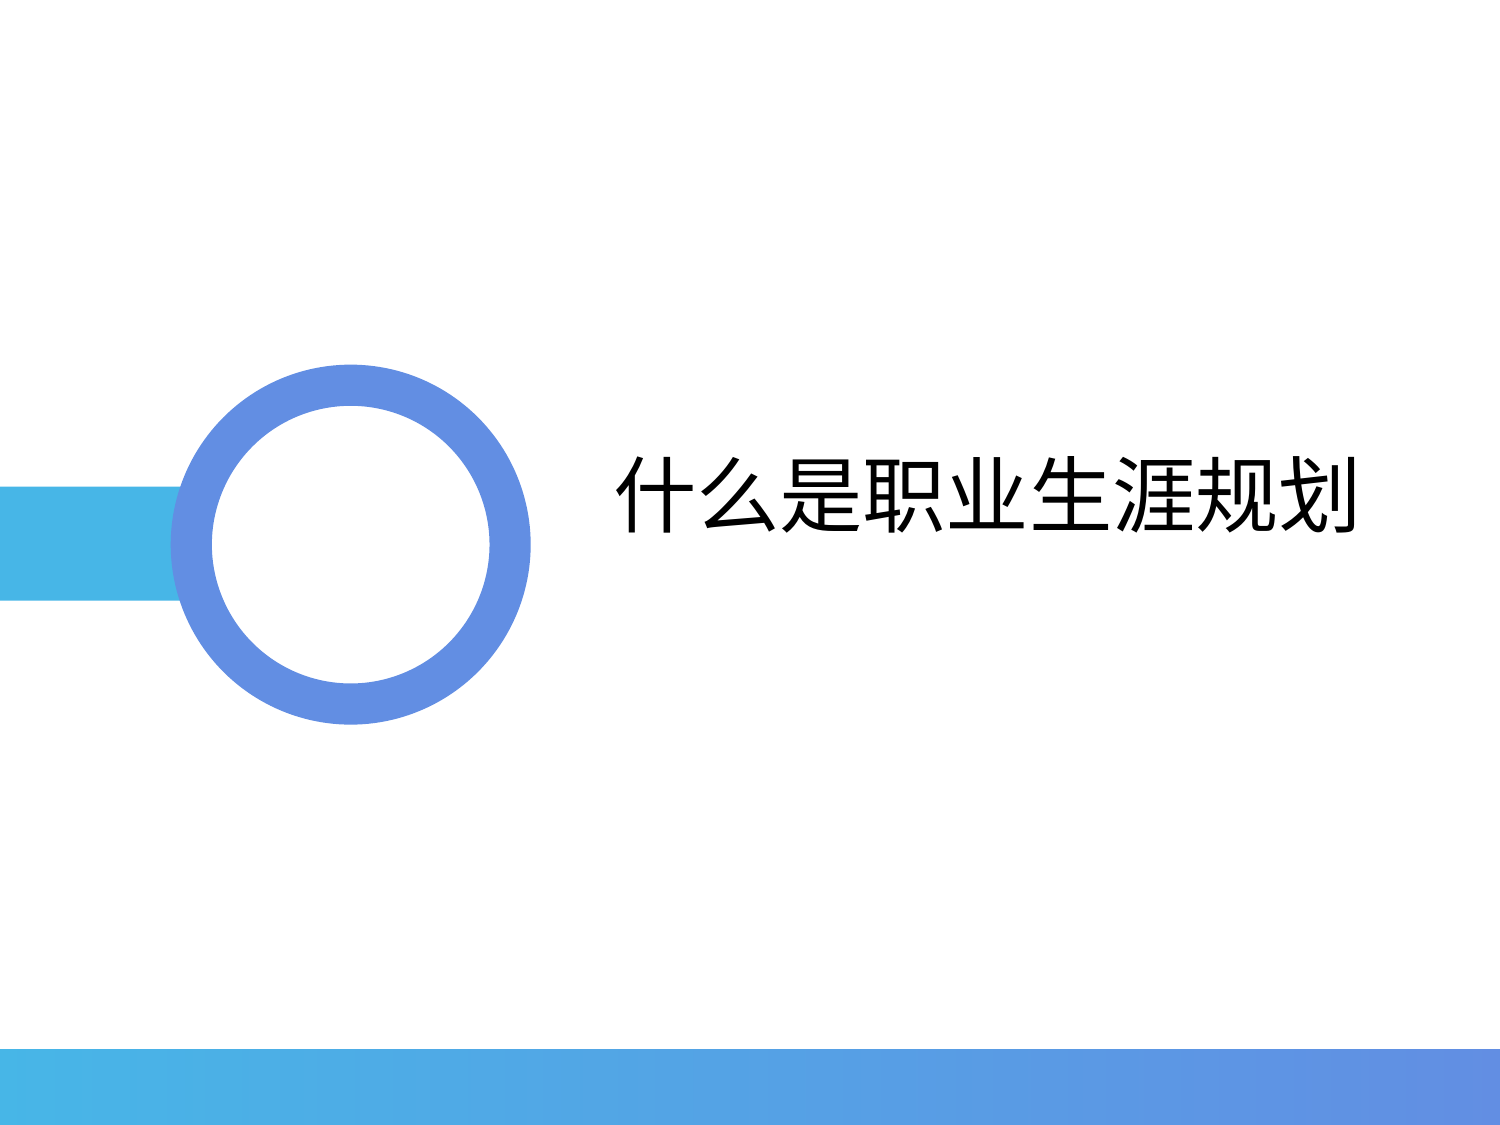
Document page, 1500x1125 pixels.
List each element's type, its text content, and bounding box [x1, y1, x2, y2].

title 什么是职业生涯规划 [533, 403, 1442, 596]
